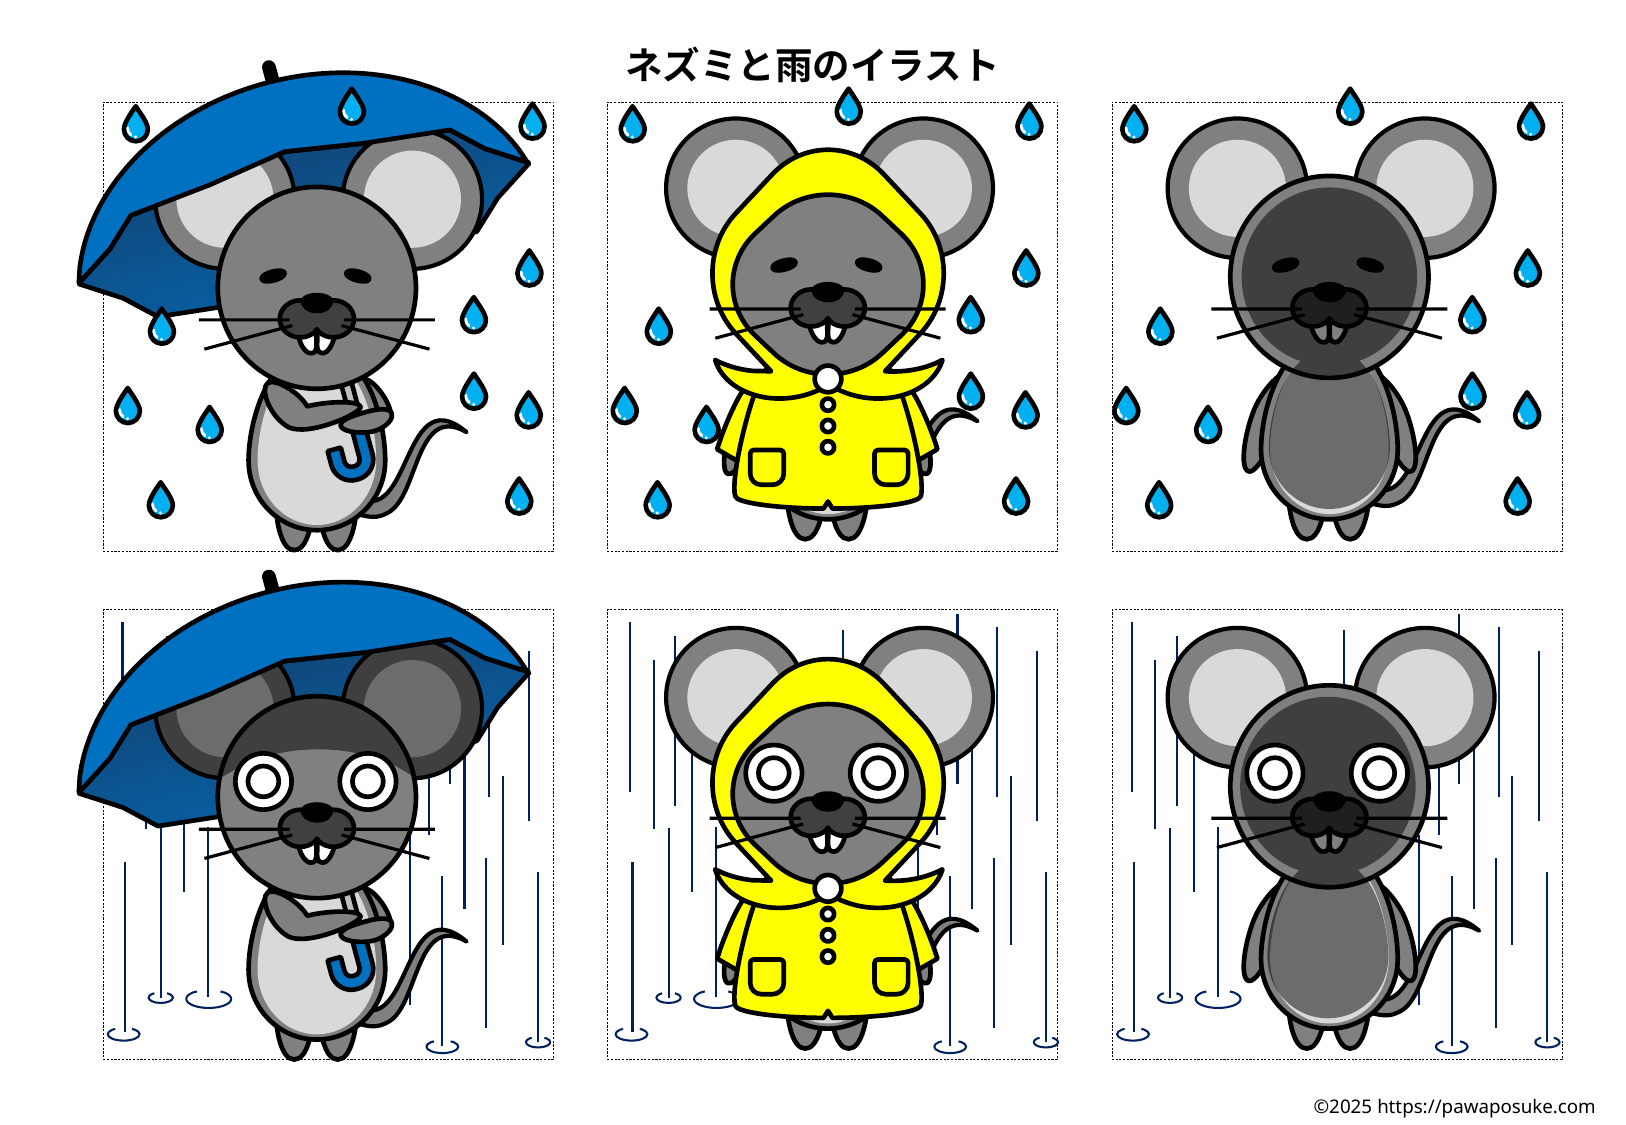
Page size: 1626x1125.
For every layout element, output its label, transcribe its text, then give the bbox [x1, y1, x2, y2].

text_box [1114, 88, 1544, 540]
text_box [1116, 613, 1560, 1054]
text_box ネズミと雨のイラスト [610, 34, 1015, 89]
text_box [615, 613, 1059, 1054]
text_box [70, 571, 551, 1060]
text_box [612, 88, 1042, 540]
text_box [70, 61, 545, 551]
